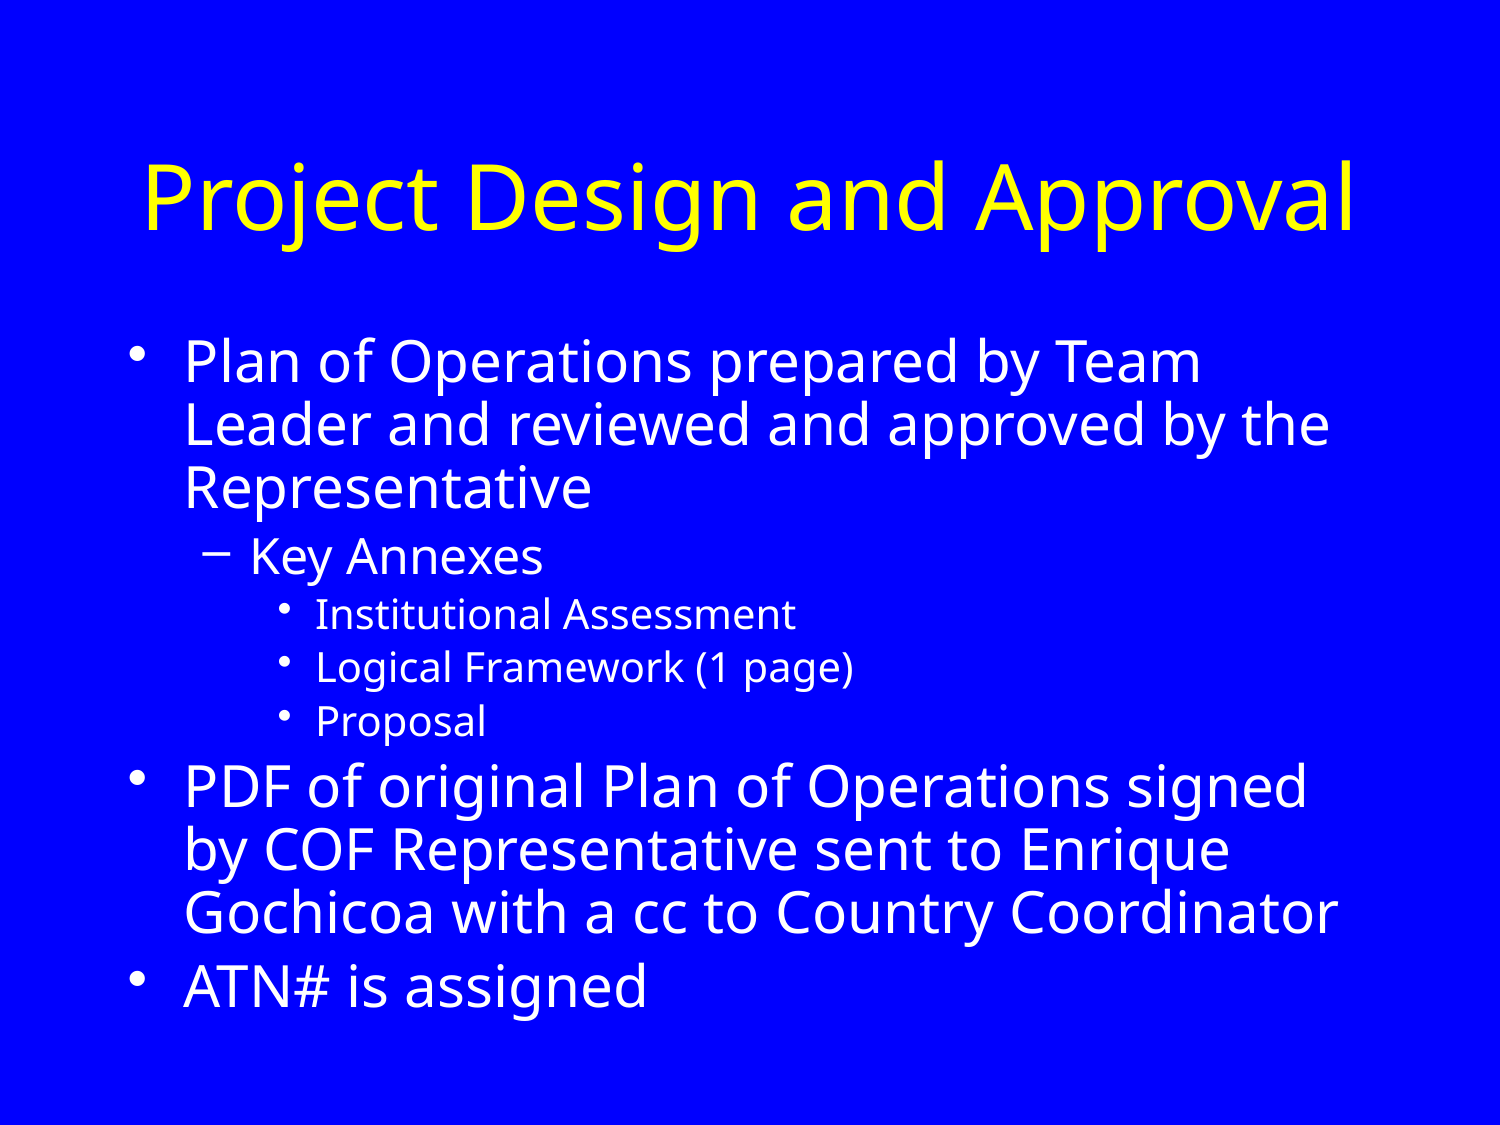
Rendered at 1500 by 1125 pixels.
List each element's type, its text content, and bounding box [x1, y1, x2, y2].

title Project Design and Approval [112, 99, 1388, 288]
list Plan of Operations prepared by Team Leader and reviewed and approved by the Representative Key Annexes Institutional Assessment Logical Framework (1 page) Proposal PDF of original Plan of Operations signed by COF Representative sent to Enrique Gochicoa with a cc to Country Coordinator ATN# is assigned [112, 324, 1388, 1001]
